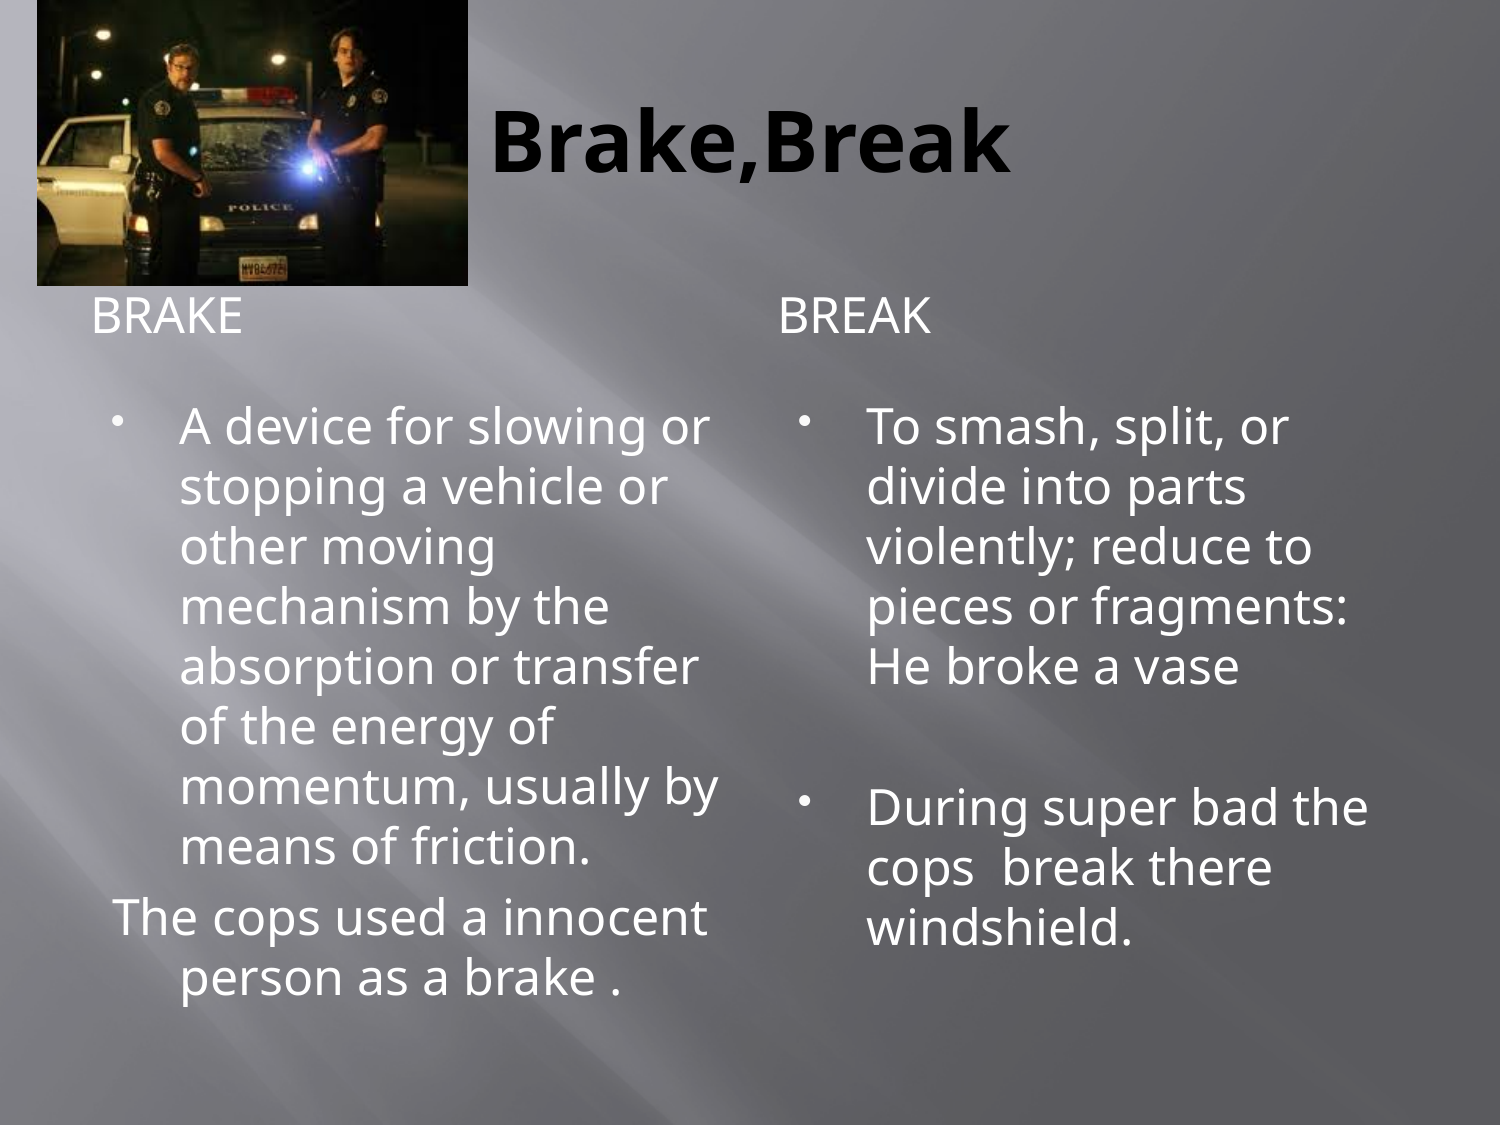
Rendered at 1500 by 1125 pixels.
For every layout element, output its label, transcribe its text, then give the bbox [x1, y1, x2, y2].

list Brake [74, 251, 738, 376]
list Break [761, 251, 1426, 376]
list A device for slowing or stopping a vehicle or other moving mechanism by the absorption or transfer of the energy of momentum, usually by means of friction. The cops used a innocent person as a brake . [74, 387, 738, 1006]
list To smash, split, or divide into parts violently; reduce to pieces or fragments: He broke a vase During super bad the cops break there windshield. [761, 387, 1426, 1006]
picture [37, 0, 468, 287]
title Brake,Break [510, 44, 1425, 233]
